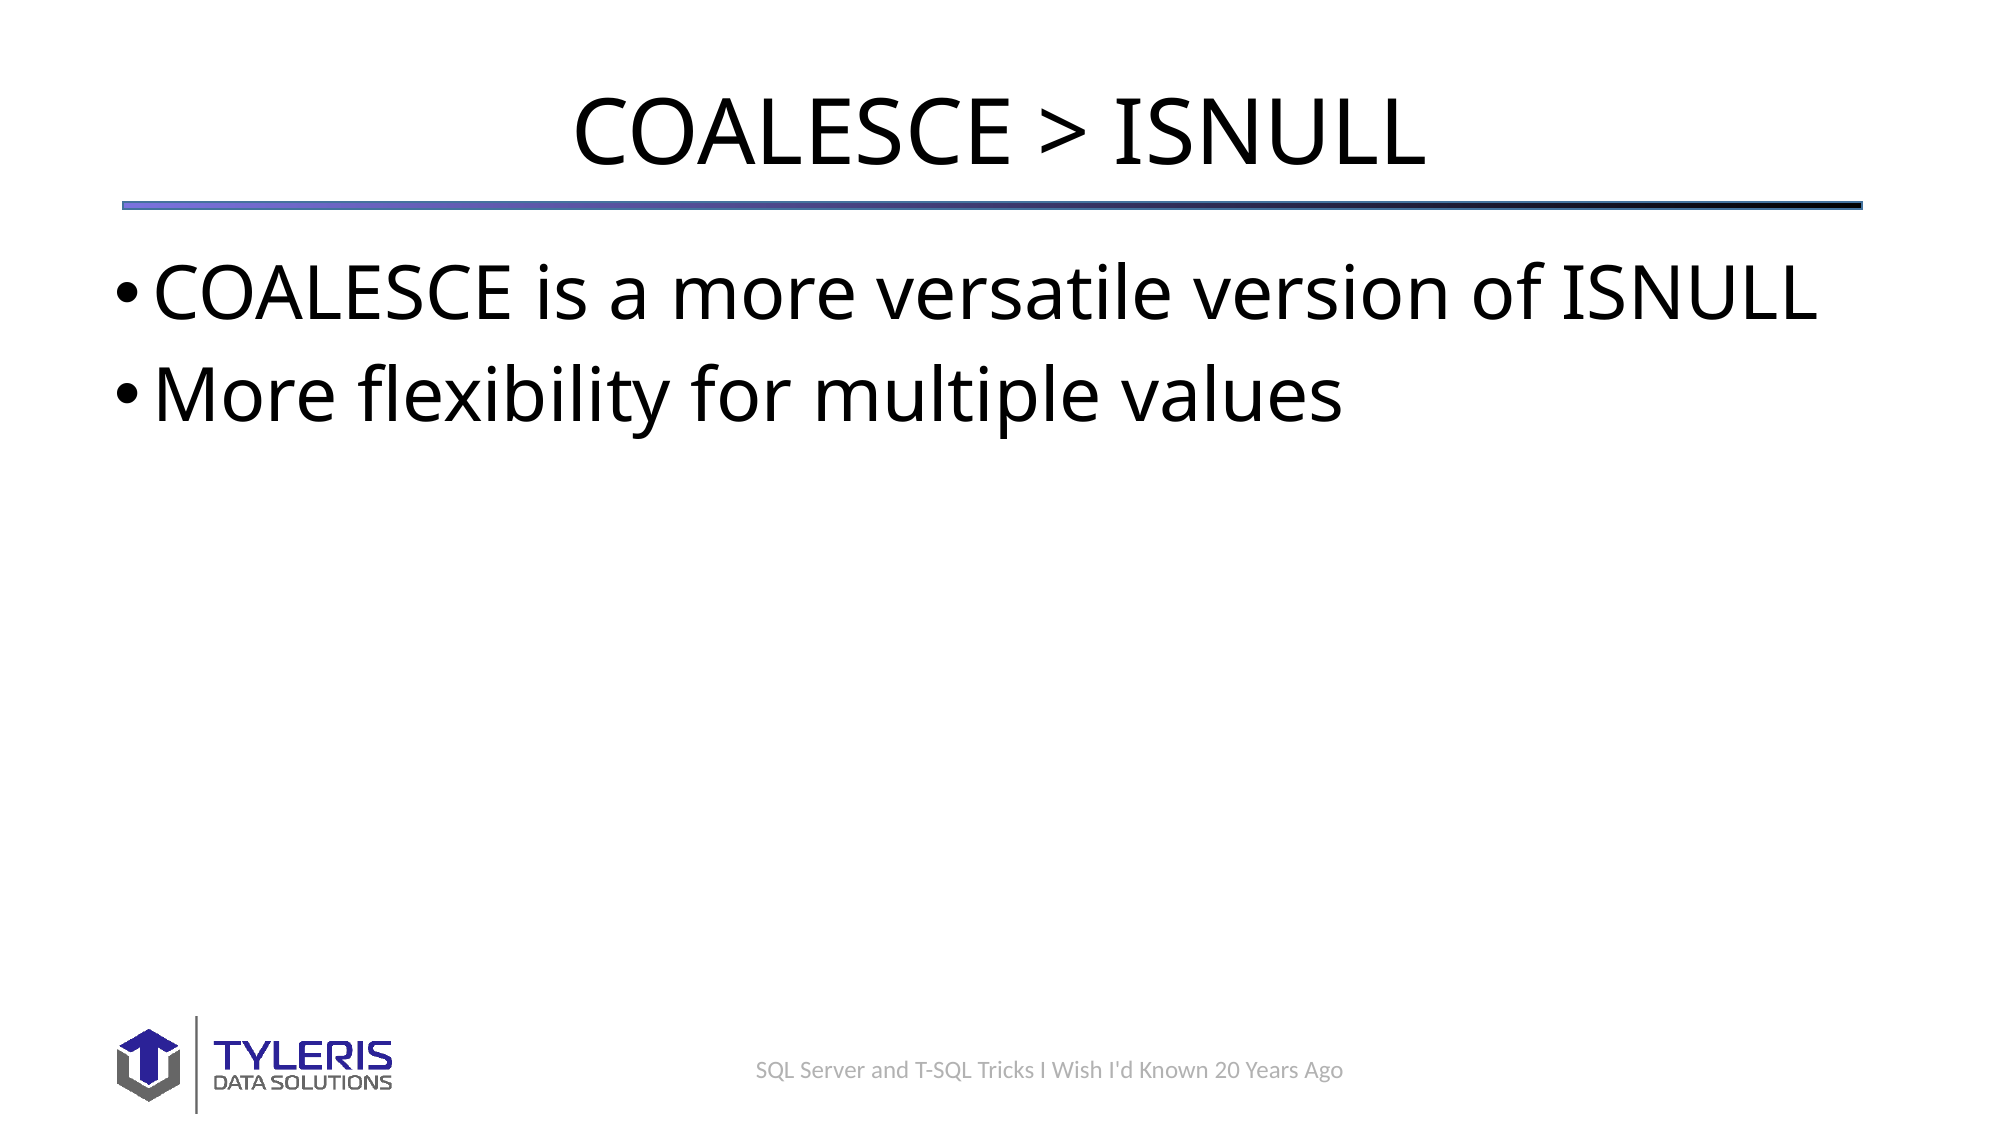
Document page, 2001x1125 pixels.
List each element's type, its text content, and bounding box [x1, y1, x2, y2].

picture [117, 1016, 392, 1114]
footer SQL Server and T-SQL Tricks I Wish I'd Known 20 Years Ago [599, 1039, 1502, 1099]
list COALESCE is a more versatile version of ISNULL More flexibility for multiple values [99, 247, 1863, 914]
text_box [122, 201, 1863, 210]
text_box COALESCE > ISNULL [137, 59, 1863, 201]
